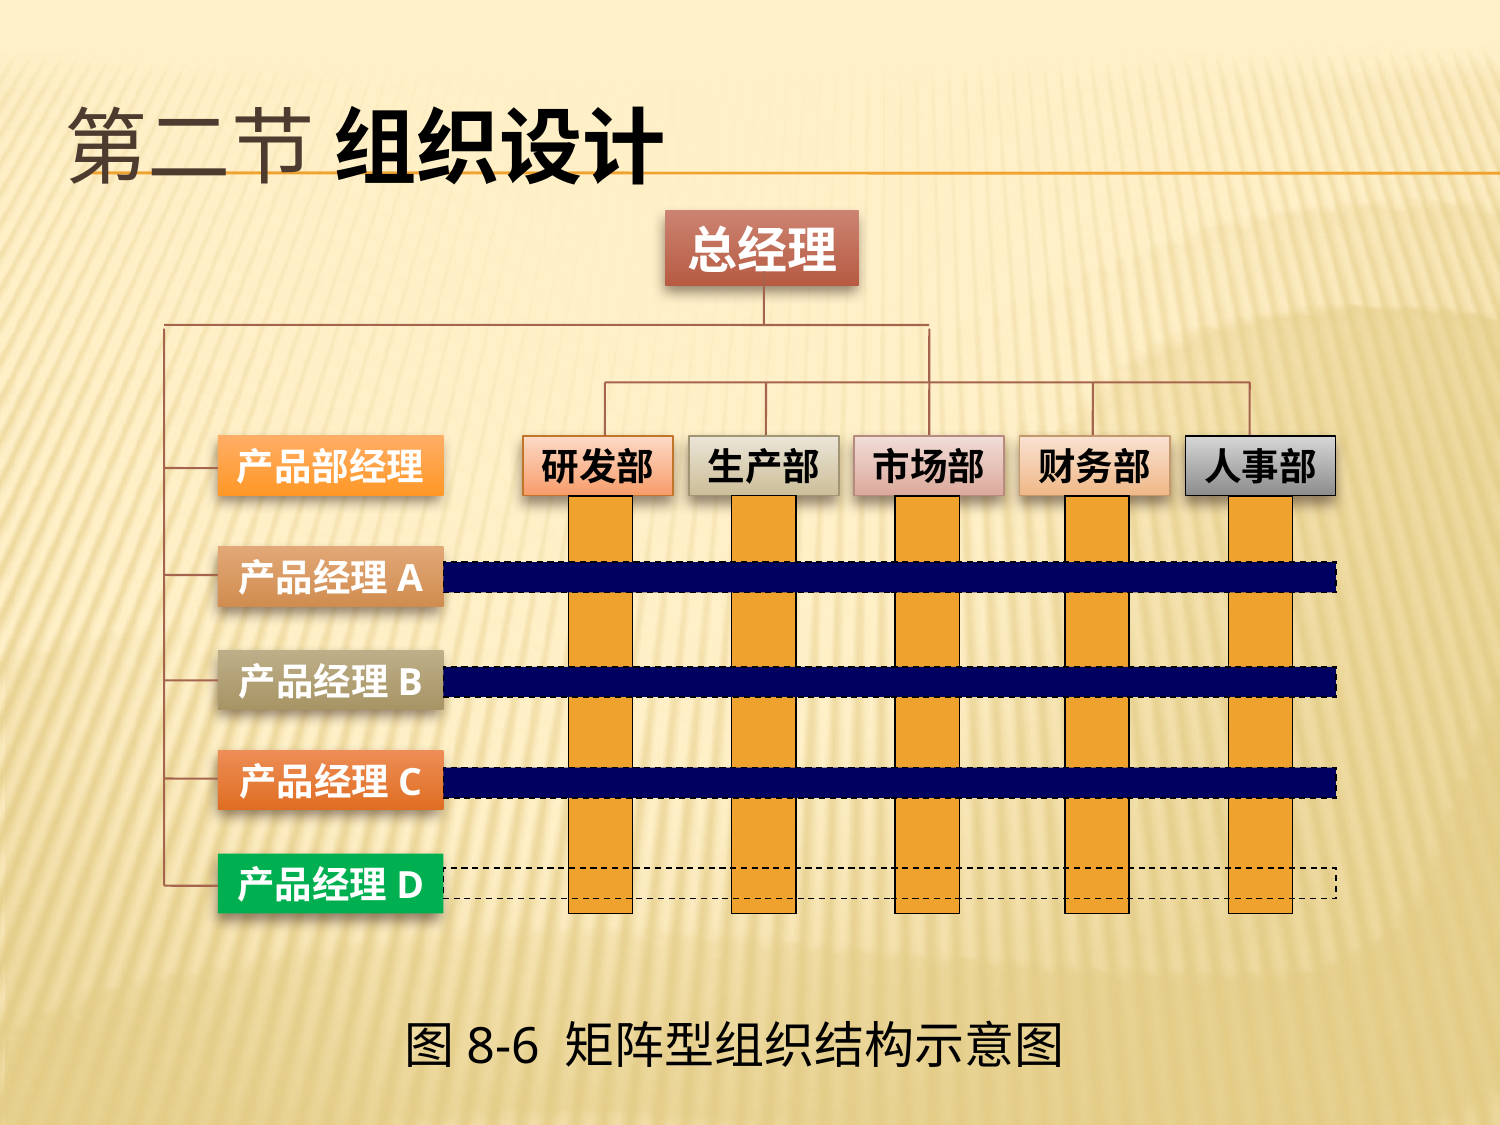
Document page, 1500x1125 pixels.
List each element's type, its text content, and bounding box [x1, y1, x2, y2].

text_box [163, 210, 1337, 915]
text_box 图8-6 矩阵型组织结构示意图 [295, 1006, 1130, 1081]
title 第二节 组织设计 [50, 75, 1475, 213]
